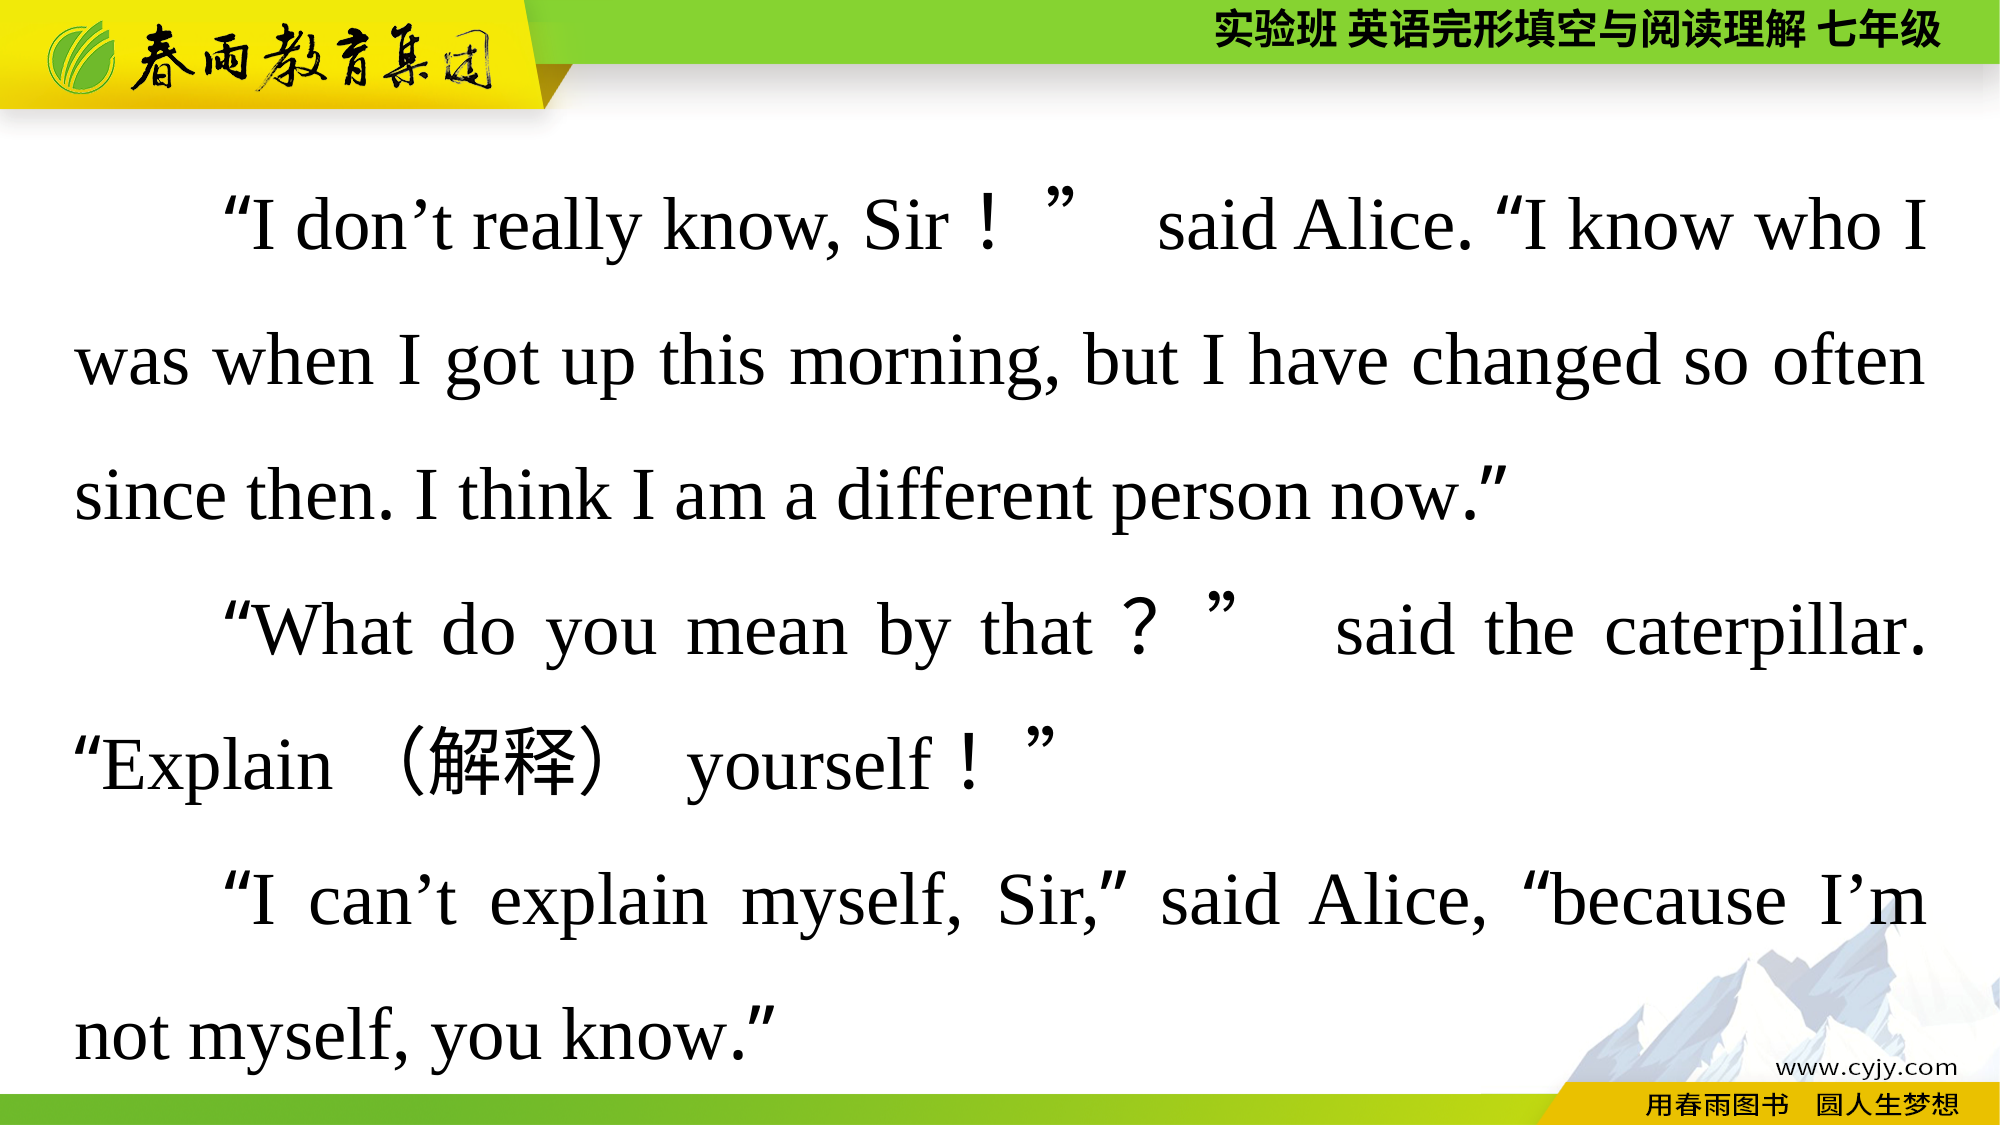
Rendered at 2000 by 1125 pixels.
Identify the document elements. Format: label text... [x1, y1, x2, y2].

picture [0, 0, 2000, 1125]
list “I don’t really know, Sir！” said Alice. “I know who I was when I got up this morning, but I have changed so often since then. I think I am a different person now.” “What do you mean by that？” said the caterpillar. “Explain（解释） yourself！” “I can’t explain myself, Sir,” said Alice, “because I’m not myself, you know.” [59, 122, 1944, 1092]
